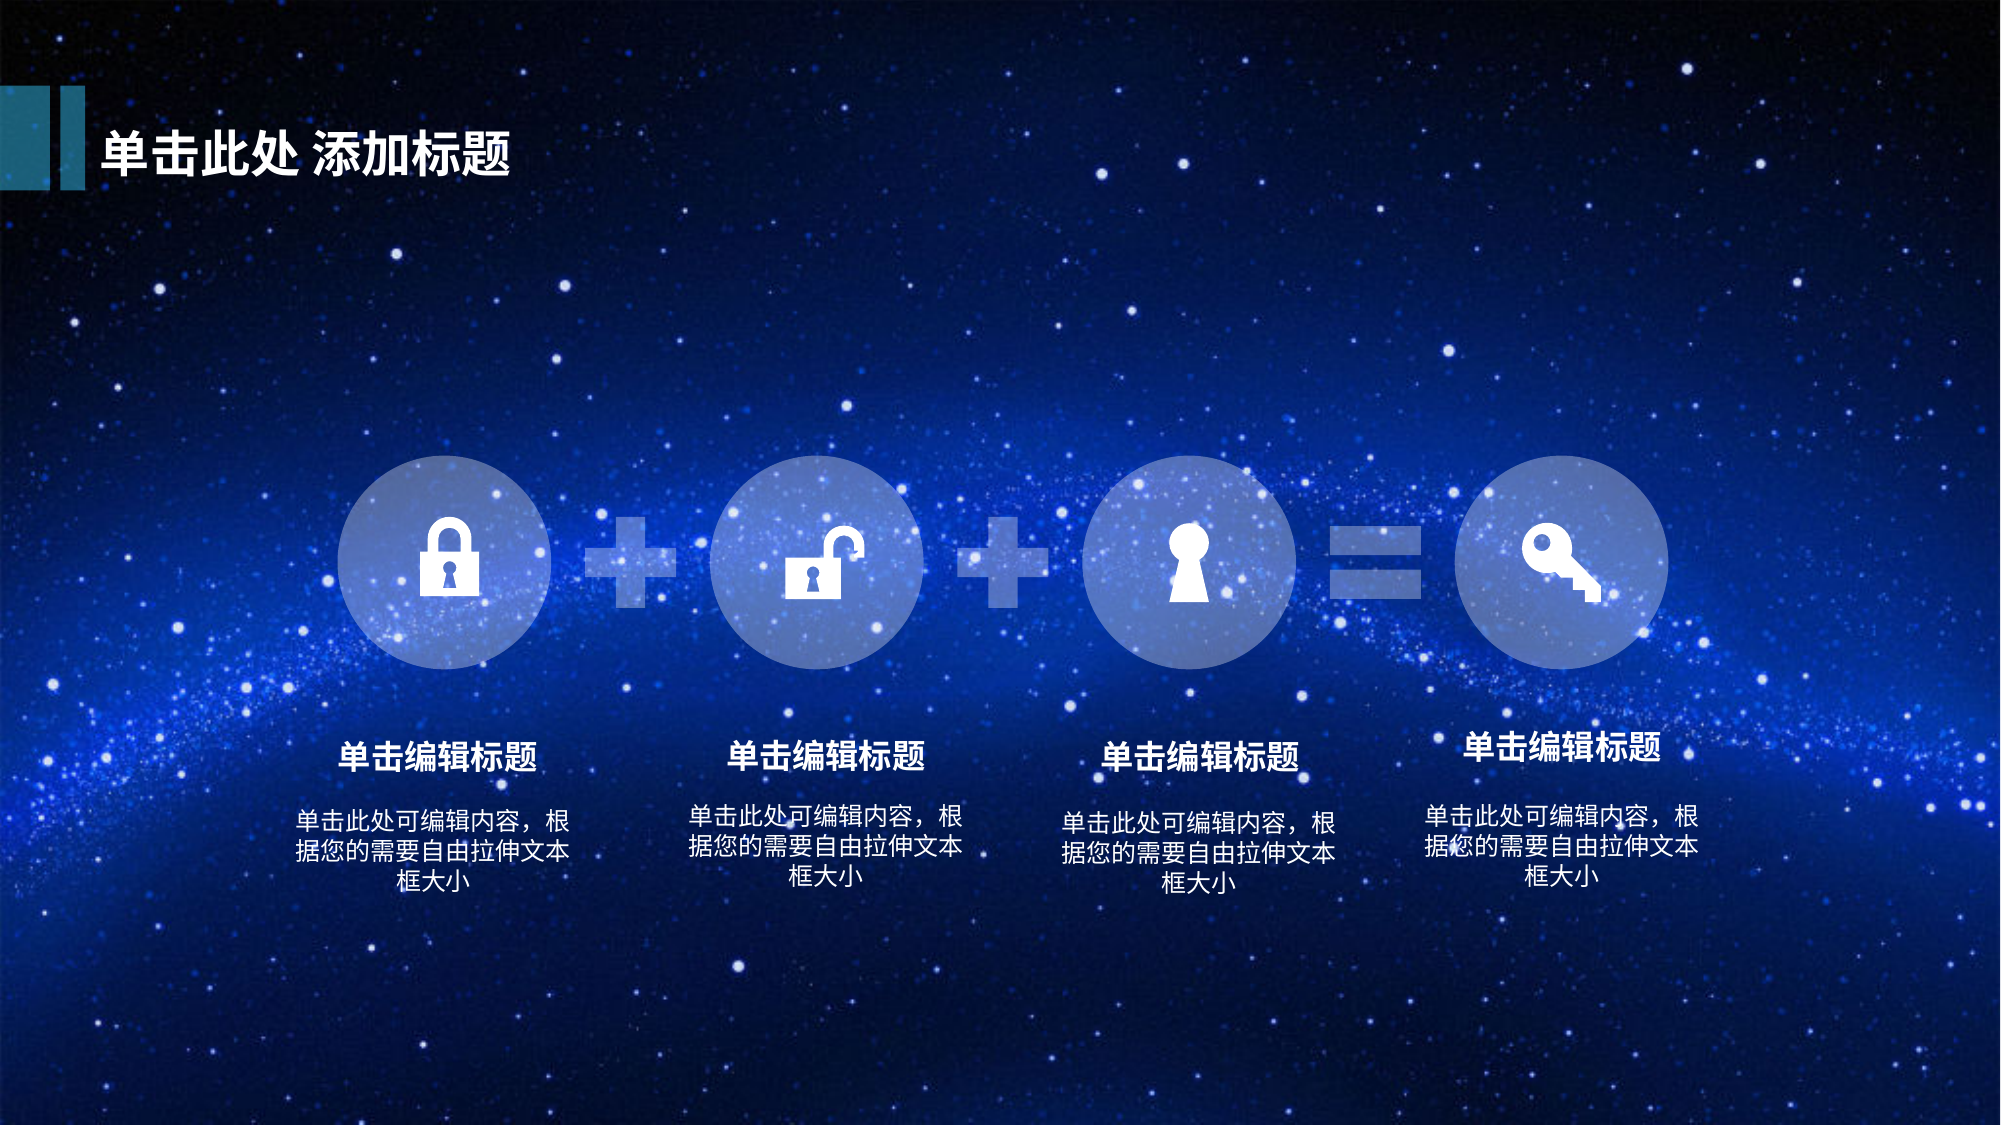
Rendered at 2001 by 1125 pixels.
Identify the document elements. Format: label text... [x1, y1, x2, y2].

text_box 单击此处可编辑内容，根据您的需要自由拉伸文本框大小 [679, 800, 972, 891]
text_box [956, 516, 1049, 609]
text_box 单击编辑标题 [1008, 736, 1392, 777]
text_box 单击编辑标题 [245, 736, 630, 777]
text_box 单击此处可编辑内容，根据您的需要自由拉伸文本框大小 [285, 805, 582, 896]
text_box [708, 454, 925, 671]
text_box 单击此处 添加标题 [85, 114, 563, 190]
text_box 单击此处可编辑内容，根据您的需要自由拉伸文本框大小 [1052, 807, 1347, 898]
text_box [584, 516, 677, 609]
text_box [0, 85, 51, 191]
picture [0, 0, 2001, 1125]
text_box 单击编辑标题 [634, 735, 1018, 775]
text_box [785, 525, 865, 600]
text_box [1329, 525, 1422, 556]
text_box [1522, 522, 1601, 603]
text_box [420, 516, 480, 597]
text_box [1169, 523, 1209, 603]
text_box [1329, 569, 1422, 600]
text_box [1453, 454, 1670, 671]
text_box [59, 85, 86, 191]
text_box 单击此处可编辑内容，根据您的需要自由拉伸文本框大小 [1420, 800, 1704, 891]
text_box [336, 454, 553, 671]
text_box [1081, 454, 1298, 671]
text_box 单击编辑标题 [1370, 726, 1754, 767]
